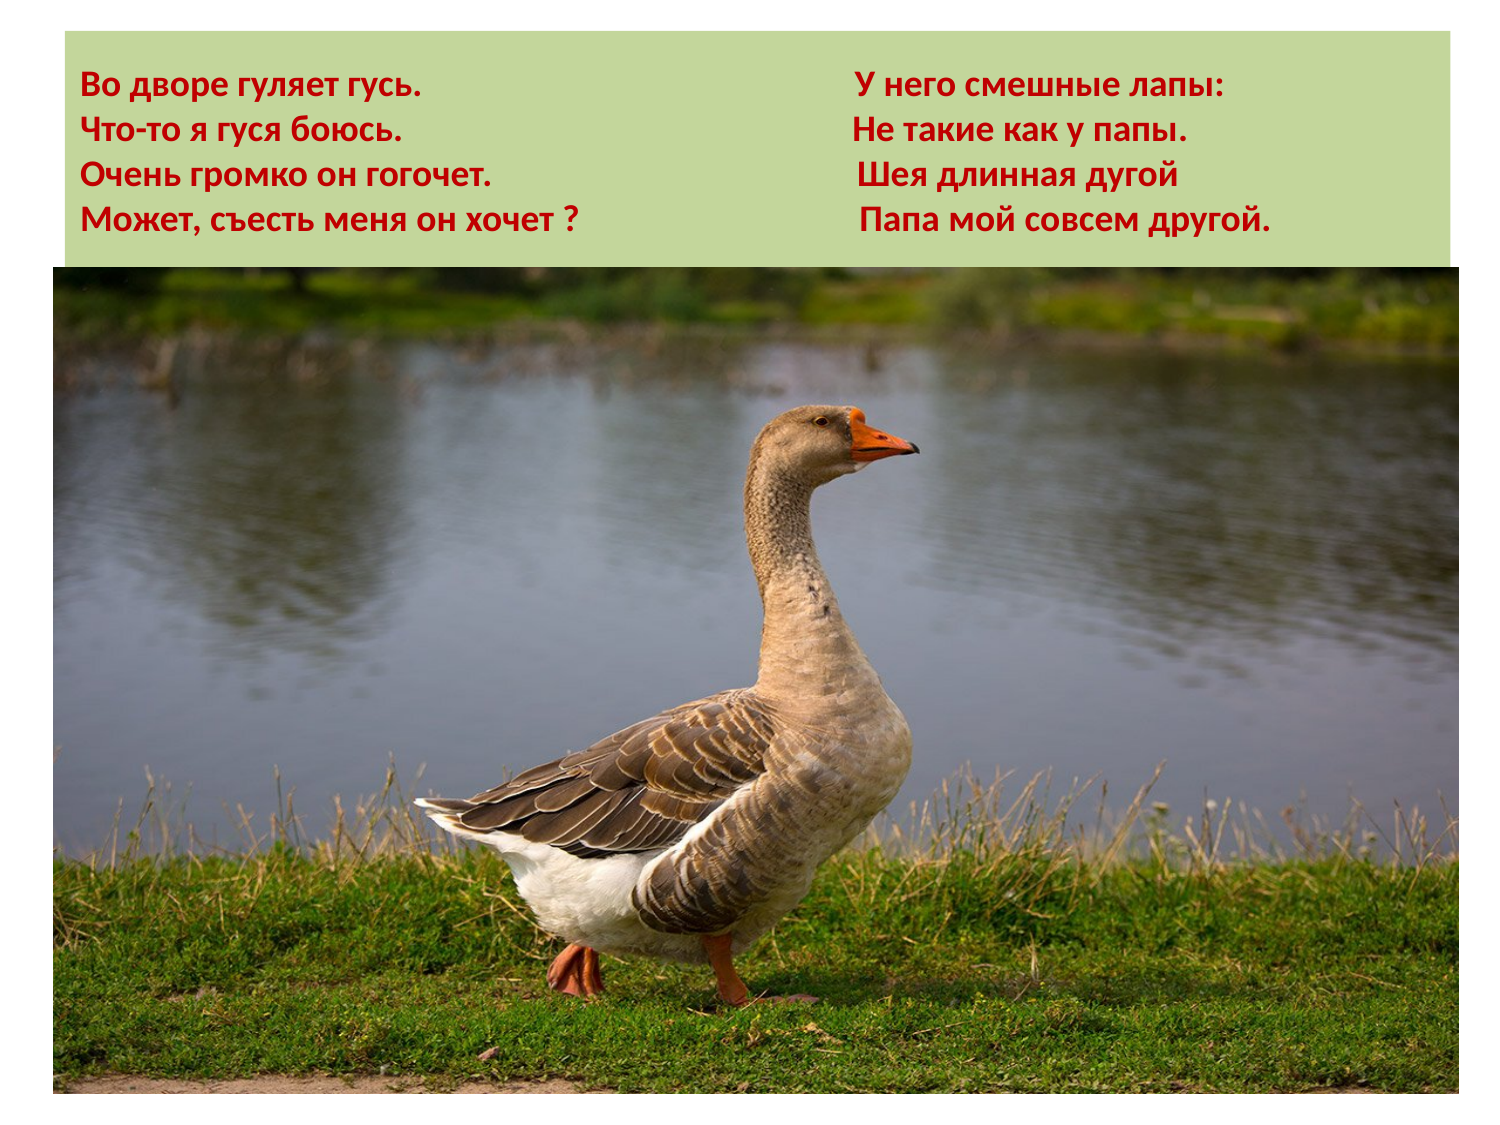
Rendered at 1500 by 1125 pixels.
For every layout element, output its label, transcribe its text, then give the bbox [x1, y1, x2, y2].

title Во дворе гуляет гусь. У него смешные лапы: Что-то я гуся боюсь. Не такие как у папы. Очень громко он гогочет. Шея длинная дугой Может, съесть меня он хочет ? Папа мой совсем другой. [64, 30, 1451, 265]
picture [52, 266, 1459, 1095]
